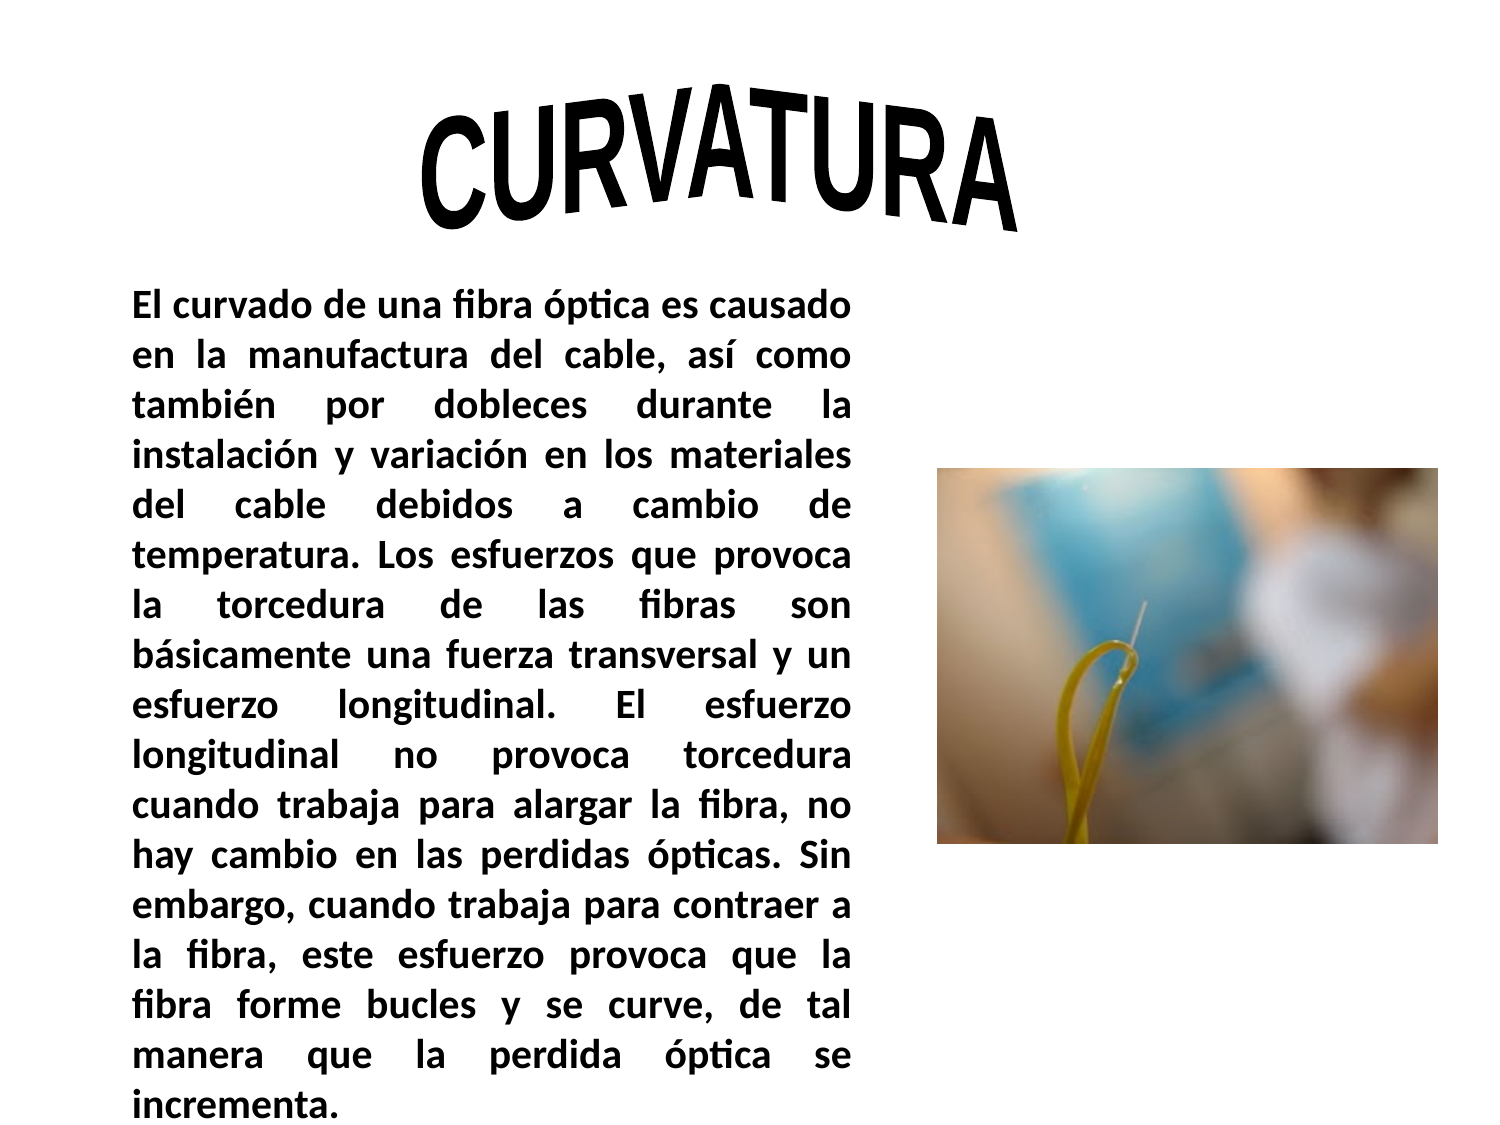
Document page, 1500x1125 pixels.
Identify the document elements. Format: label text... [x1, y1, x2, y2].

picture [937, 468, 1438, 844]
text_box El curvado de una fibra óptica es causado en la manufactura del cable, así como también por dobleces durante la instalación y variación en los materiales del cable debidos a cambio de temperatura. Los esfuerzos que provoca la torcedura de las fibras son básicamente una fuerza transversal y un esfuerzo longitudinal. El esfuerzo longitudinal no provoca torcedura cuando trabaja para alargar la fibra, no hay cambio en las perdidas ópticas. Sin embargo, cuando trabaja para contraer a la fibra, este esfuerzo provoca que la fibra forme bucles y se curve, de tal manera que la perdida óptica se incrementa. [117, 269, 868, 1125]
